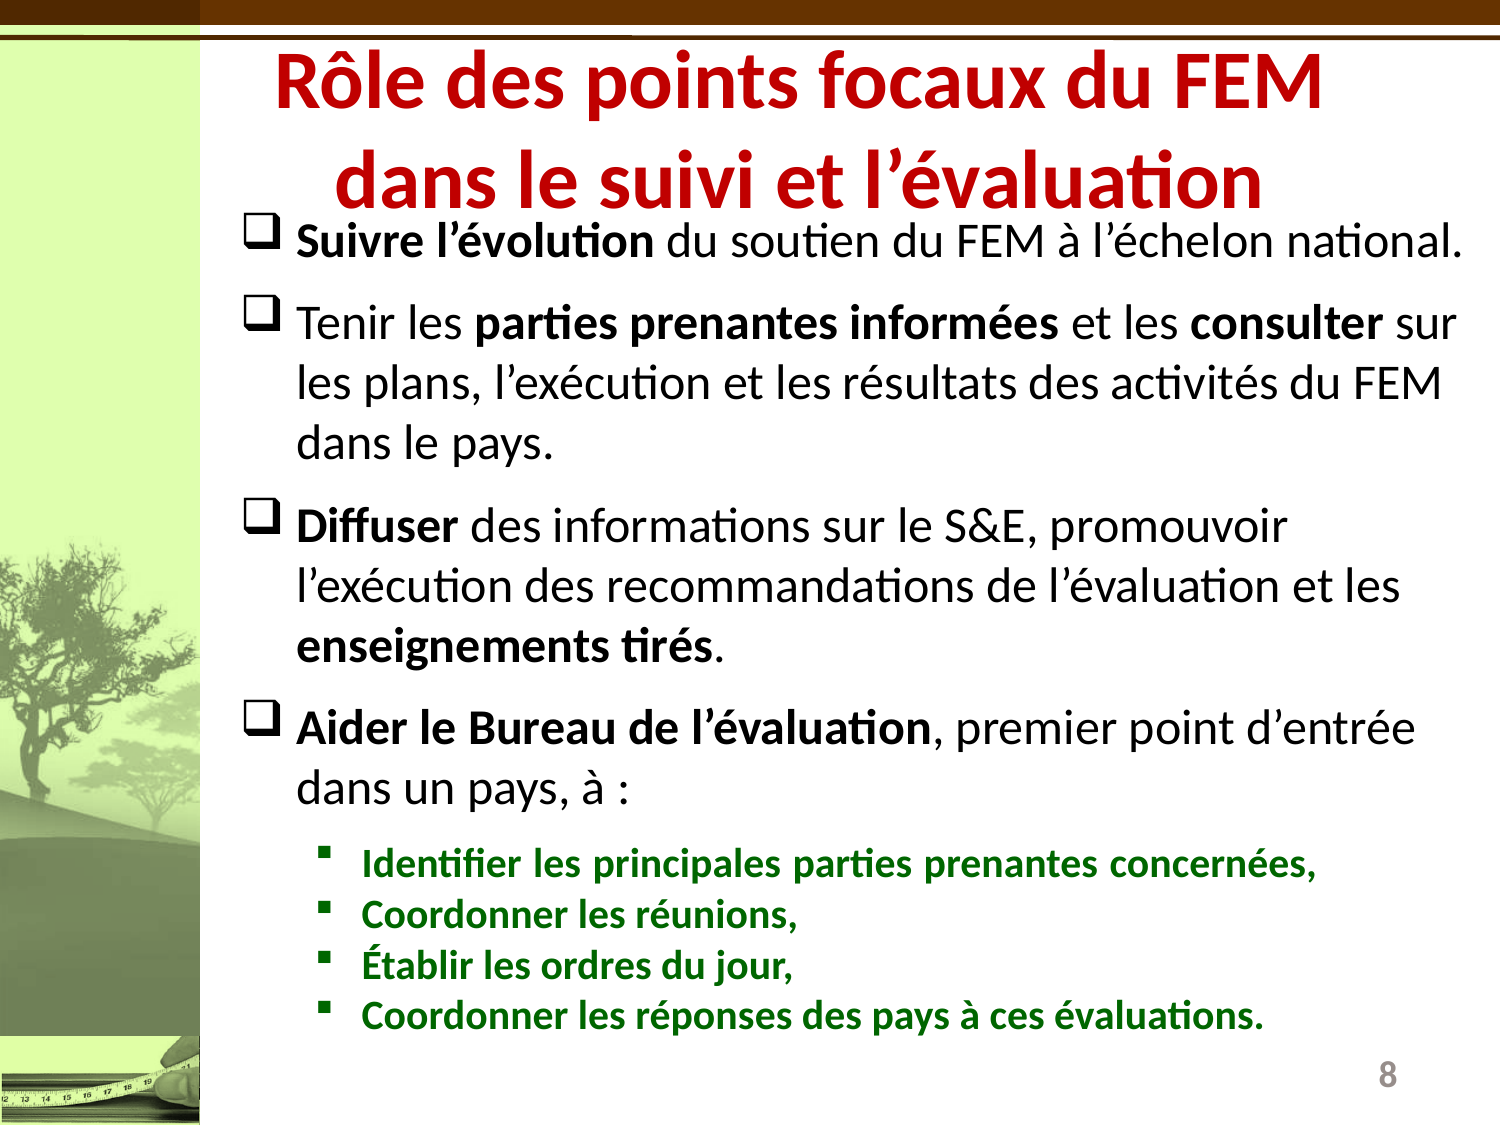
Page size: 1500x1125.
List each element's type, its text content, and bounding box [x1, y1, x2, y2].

title Rôle des points focaux du FEM dans le suivi et l’évaluation [99, 49, 1500, 201]
slide_number 8 [1074, 1045, 1413, 1103]
text_box Suivre l’évolution du soutien du FEM à l’échelon national. Tenir les parties prenantes informées et les consulter sur les plans, l’exécution et les résultats des activités du FEM dans le pays. Diffuser des informations sur le S&E, promouvoir l’exécution des recommandations de l’évaluation et les enseignements tirés. Aider le Bureau de l’évaluation, premier point d’entrée dans un pays, à : Identifier les principales parties prenantes concernées, Coordonner les réunions, Établir les ordres du jour, Coordonner les réponses des pays à ces évaluations. [224, 199, 1500, 1045]
picture [0, 1036, 200, 1125]
